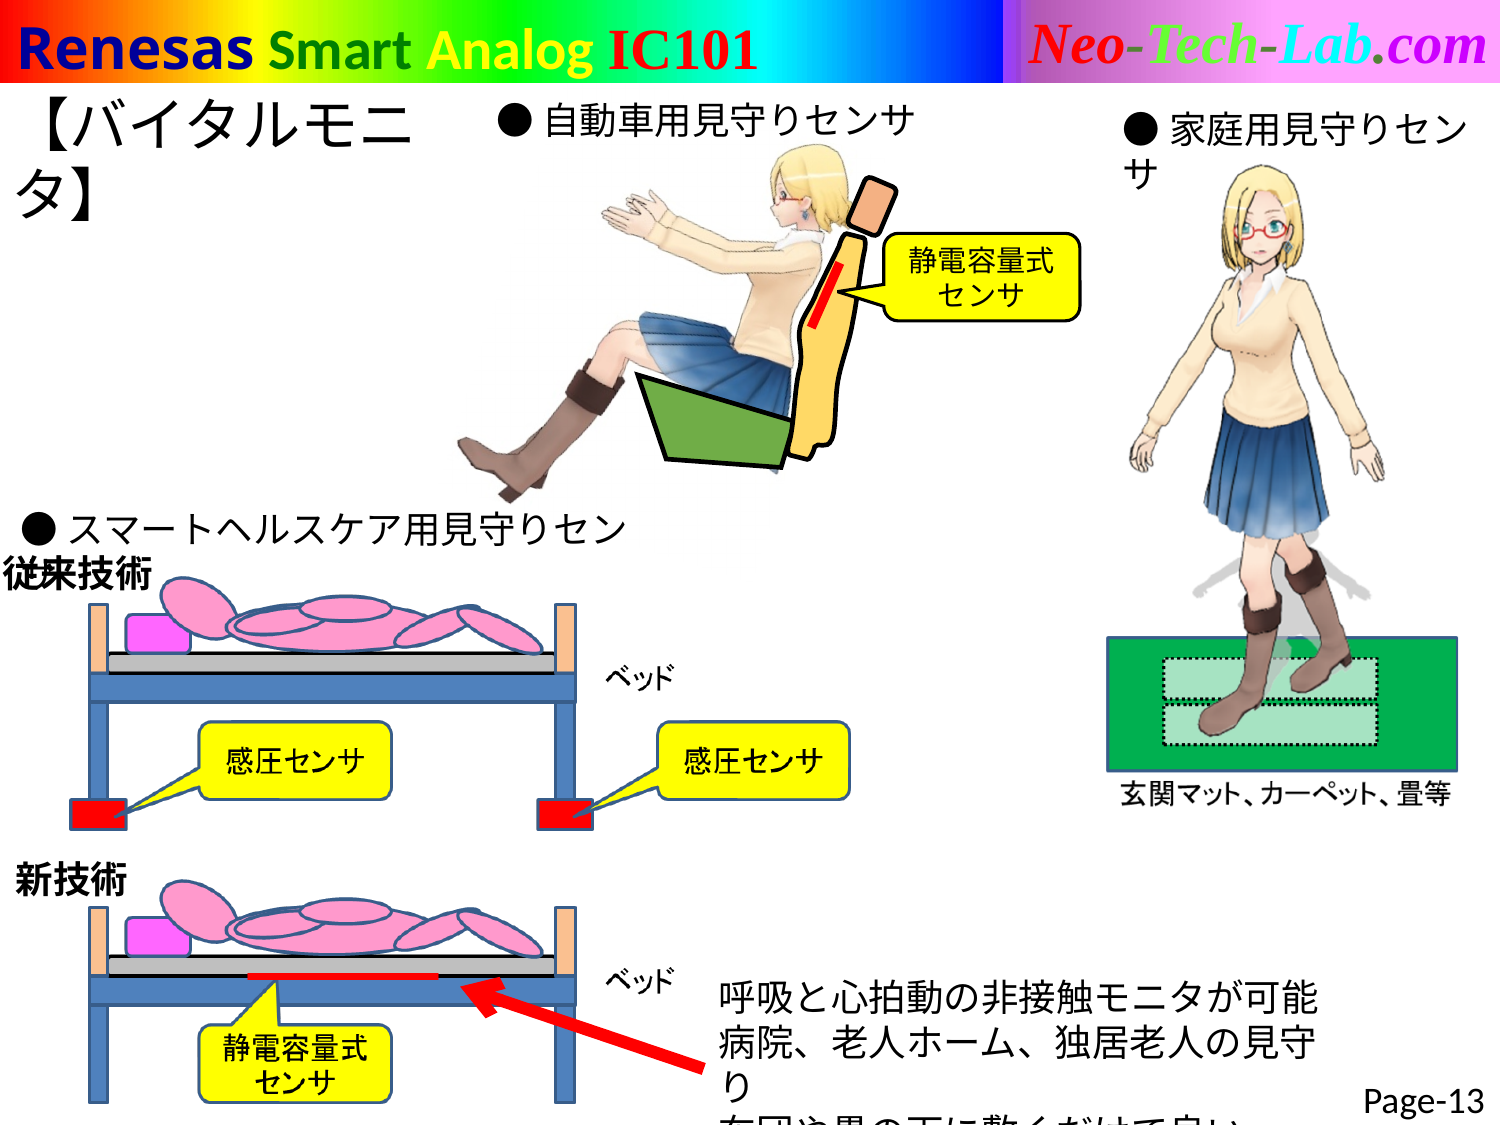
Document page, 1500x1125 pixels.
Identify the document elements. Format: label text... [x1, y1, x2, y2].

text_box 従来技術 [0, 542, 230, 603]
text_box Page-13 [1334, 1068, 1500, 1125]
text_box 新技術 [1, 848, 69, 909]
text_box ●自動車用見守りセンサ [481, 90, 935, 150]
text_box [497, 99, 889, 543]
picture [1003, 157, 1473, 825]
text_box 静電容量式センサ [889, 232, 1003, 322]
picture [439, 301, 497, 498]
text_box ●家庭用見守りセンサ [1107, 98, 1500, 204]
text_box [460, 986, 704, 1069]
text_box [0, 0, 1500, 90]
text_box 【バイタルモニタ】 [0, 90, 497, 236]
picture [69, 543, 851, 1118]
text_box 呼吸と心拍動の非接触モニタが可能 病院、老人ホーム、独居老人の見守り 布団や畳の下に敷くだけで良い。 [703, 966, 1353, 1125]
text_box ●スマートヘルスケア用見守りセンサ [5, 498, 676, 575]
